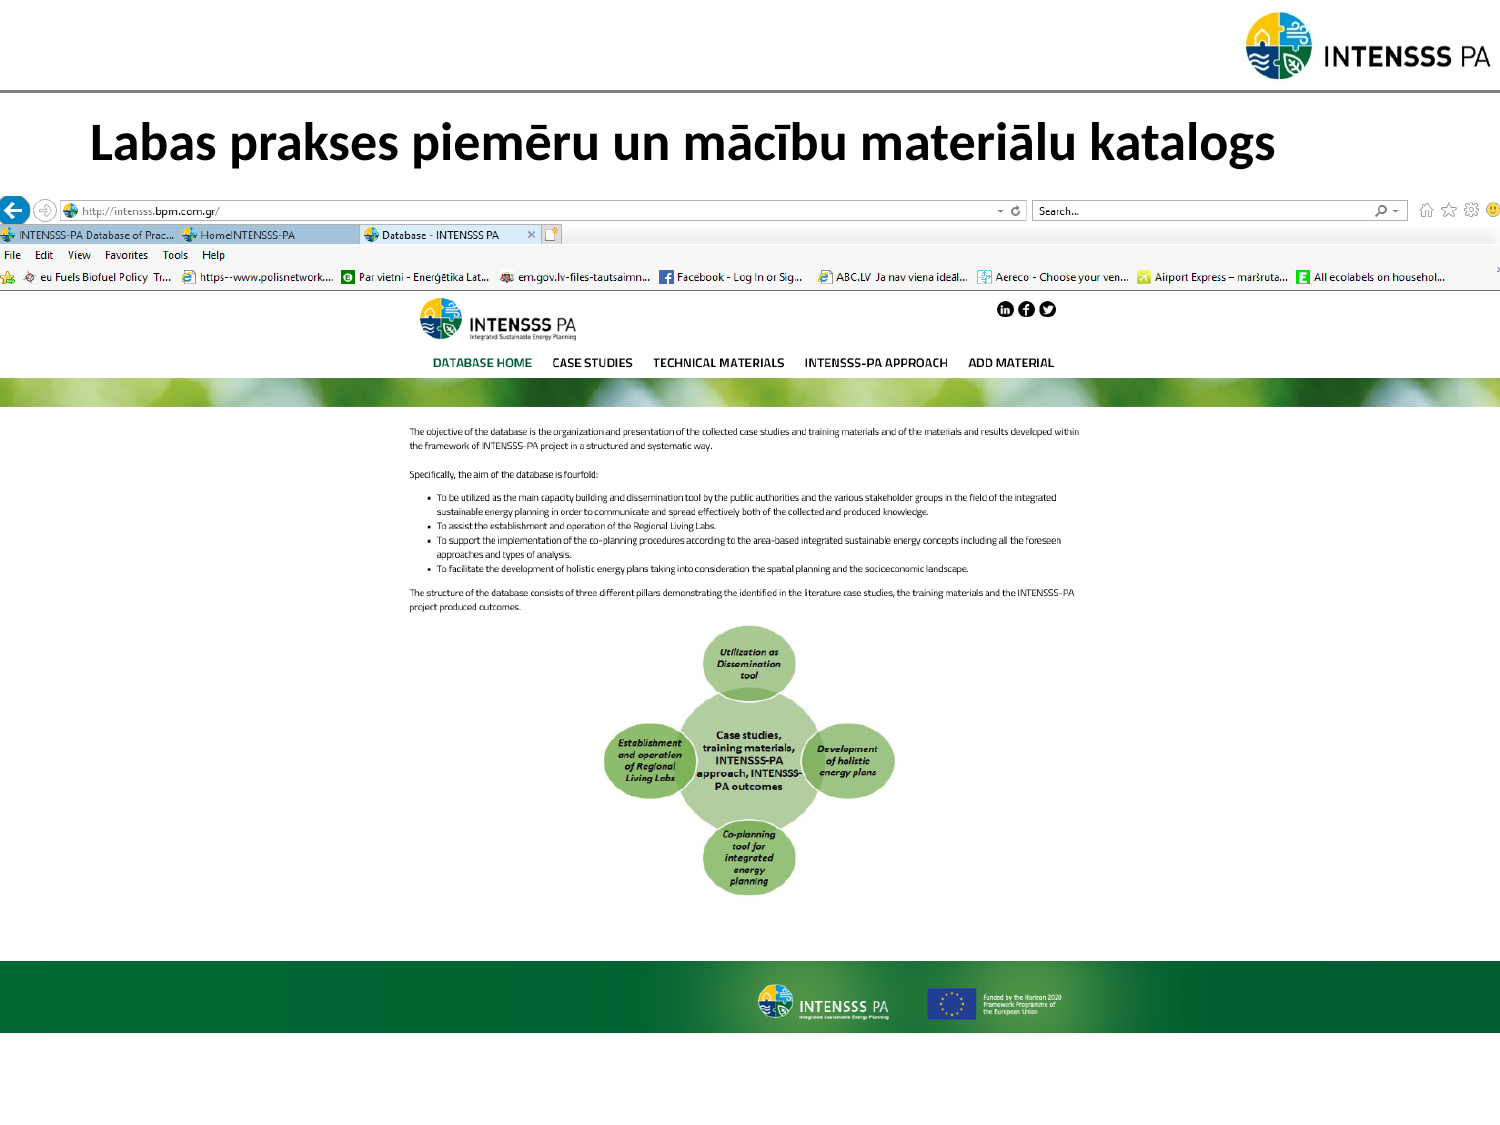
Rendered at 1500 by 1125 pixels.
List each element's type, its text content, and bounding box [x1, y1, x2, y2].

picture [1239, 7, 1495, 85]
title Labas prakses piemēru un mācību materiālu katalogs [75, 45, 1425, 194]
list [0, 196, 1500, 1033]
